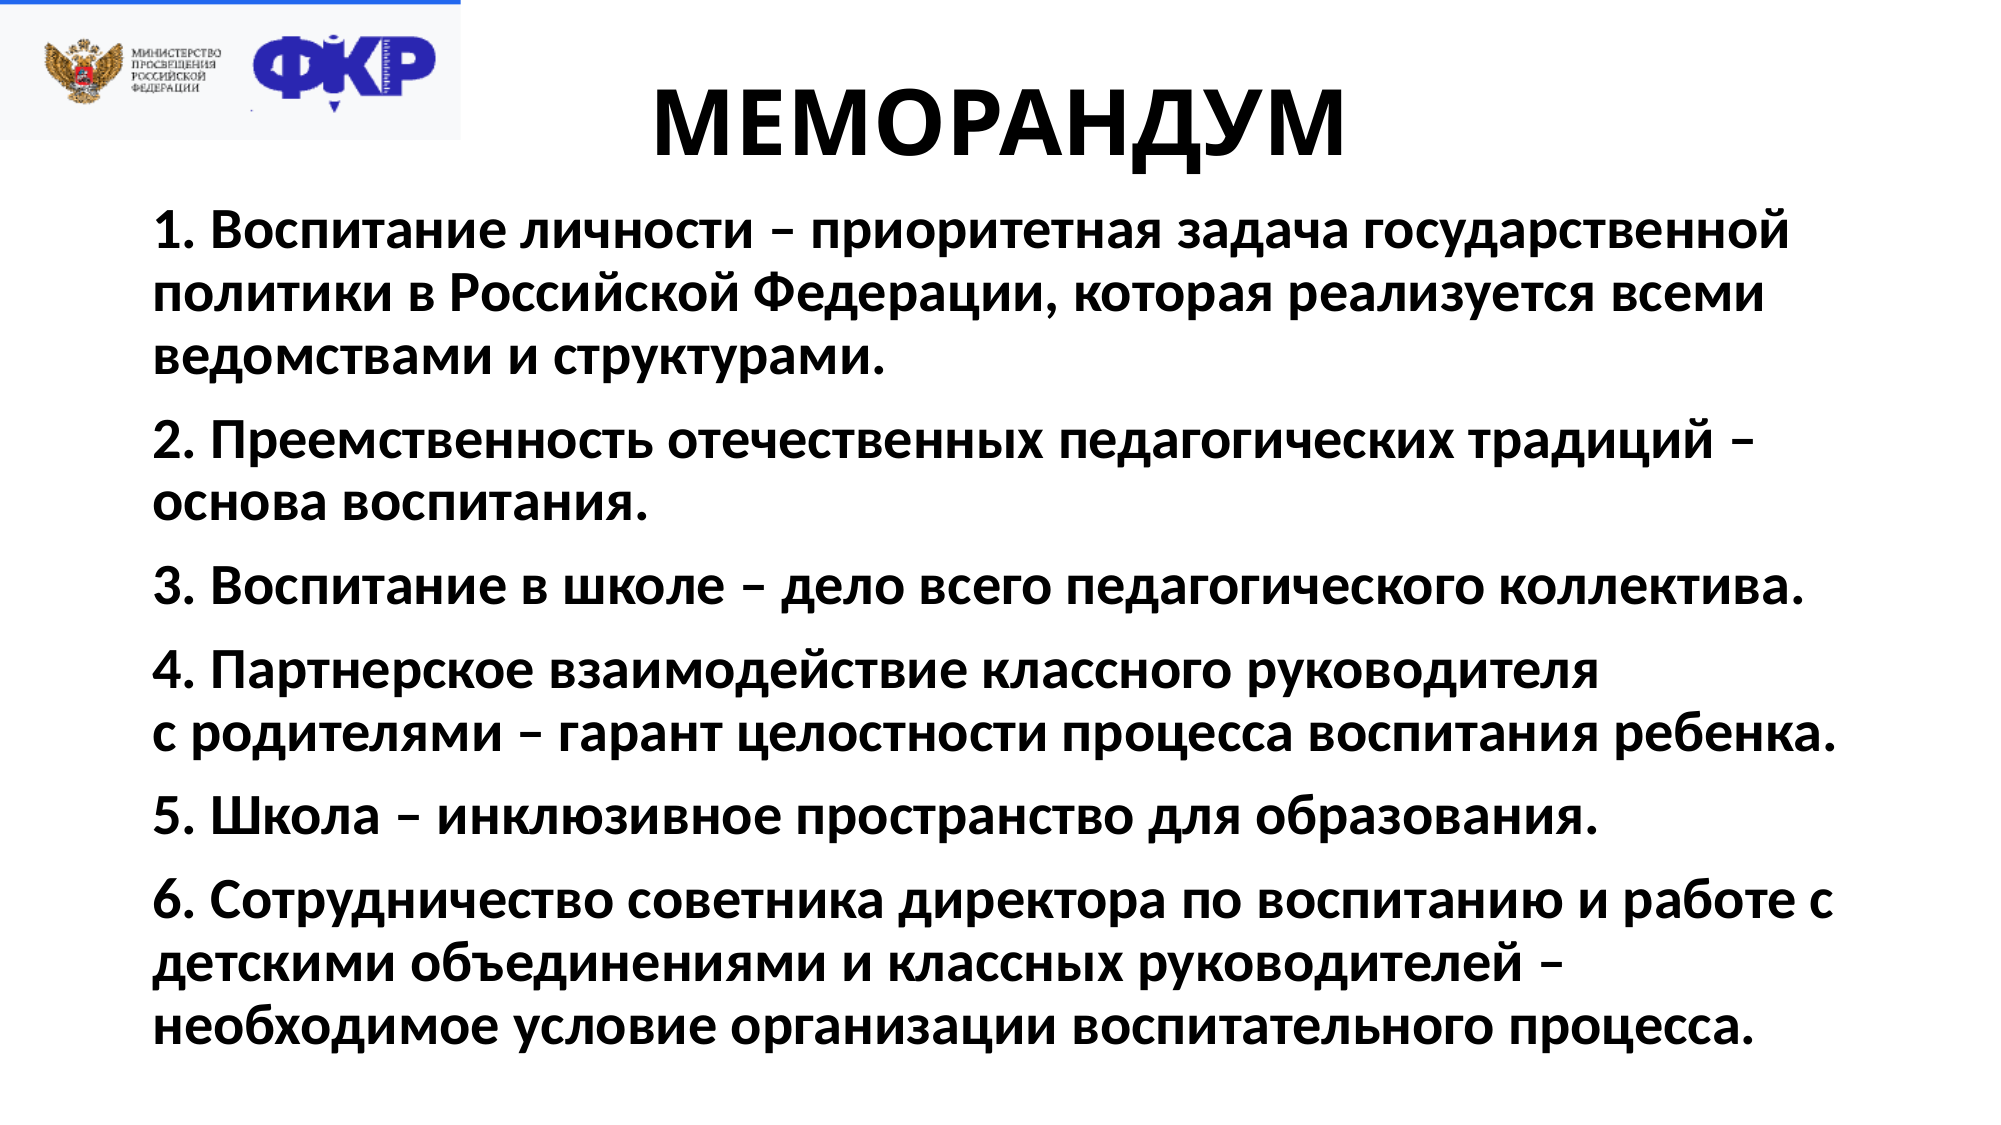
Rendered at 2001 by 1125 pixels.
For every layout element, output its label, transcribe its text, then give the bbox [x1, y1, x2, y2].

picture [0, 0, 461, 140]
list 1. Воспитание личности – приоритетная задача государственной политики в Российской Федерации, которая реализуется всеми ведомствами и структурами. 2. Преемственность отечественных педагогических традиций – основа воспитания. 3. Воспитание в школе – дело всего педагогического коллектива. 4. Партнерское взаимодействие классного руководителя с родителями – гарант целостности процесса воспитания ребенка. 5. Школа – инклюзивное пространство для образования. 6. Сотрудничество советника директора по воспитанию и работе с детскими объединениями и классных руководителей – необходимое условие организации воспитательного процесса. [137, 190, 1863, 1085]
title МЕМОРАНДУМ [137, 59, 1863, 190]
